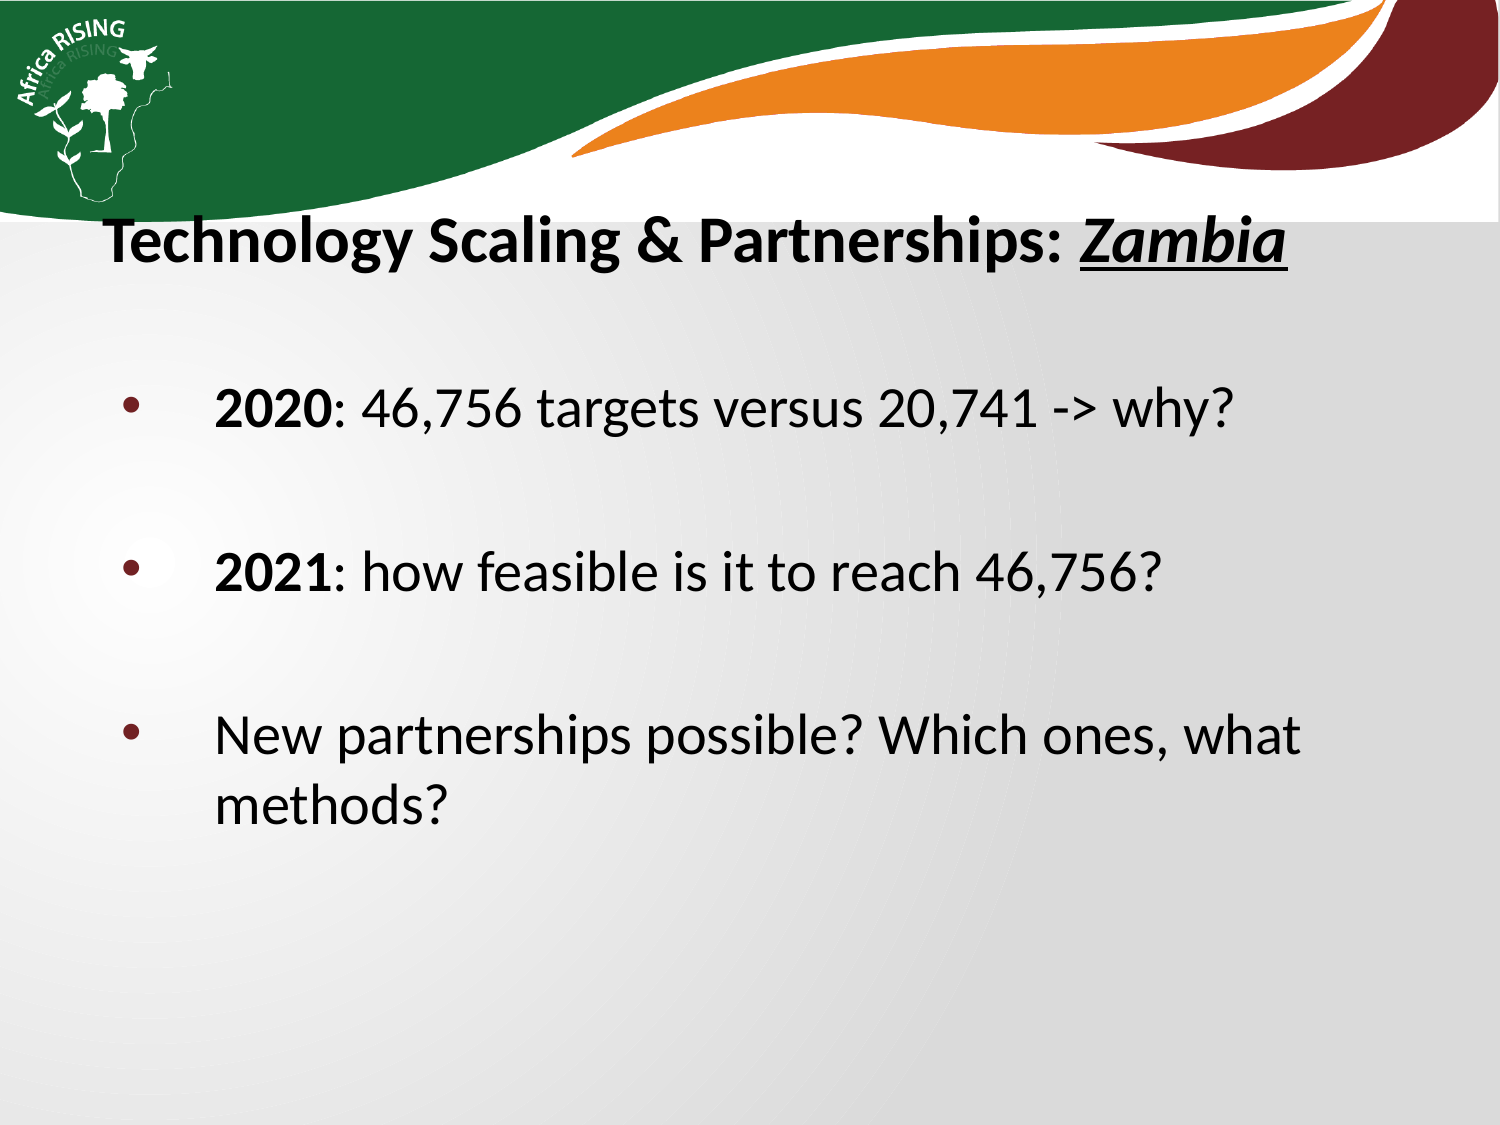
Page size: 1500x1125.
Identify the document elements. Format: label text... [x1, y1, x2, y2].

picture [0, 0, 1499, 222]
list Technology Scaling & Partnerships: Zambia 2020: 46,756 targets versus 20,741 -> why? 2021: how feasible is it to reach 46,756? New partnerships possible? Which ones, what methods? [87, 188, 1461, 1063]
